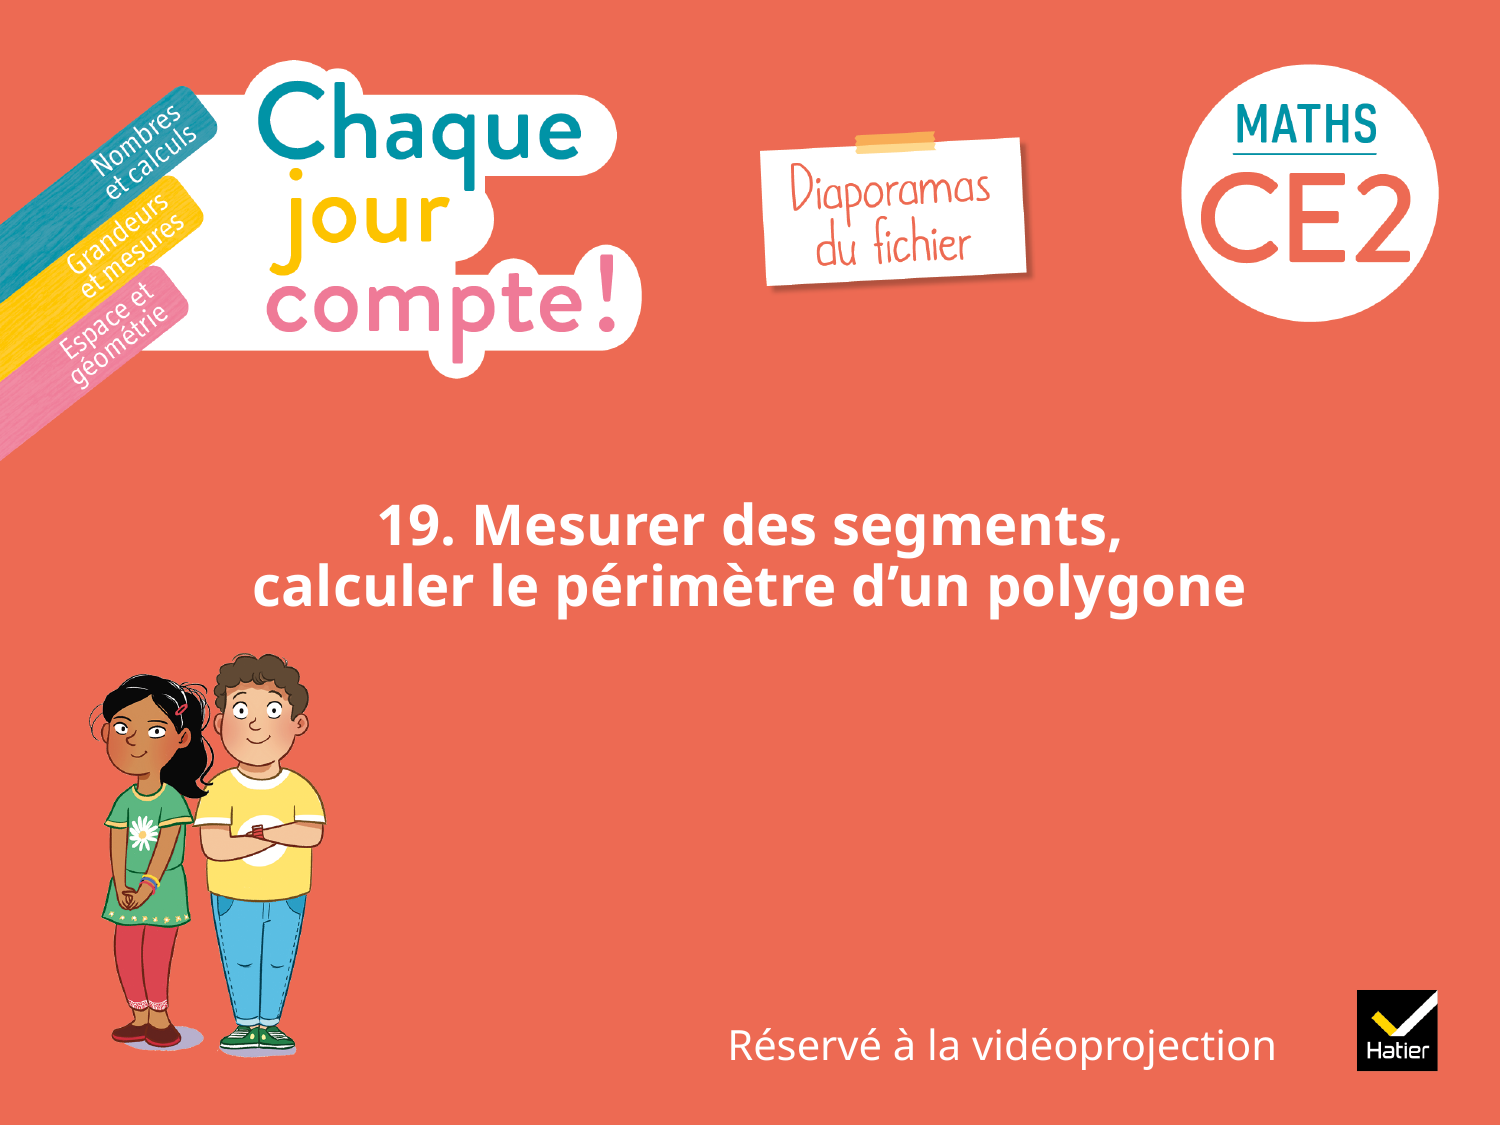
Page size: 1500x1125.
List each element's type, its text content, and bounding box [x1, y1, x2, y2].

title 19. Mesurer des segments, calculer le périmètre d’un polygone [112, 498, 1388, 627]
picture [0, 0, 1500, 1125]
